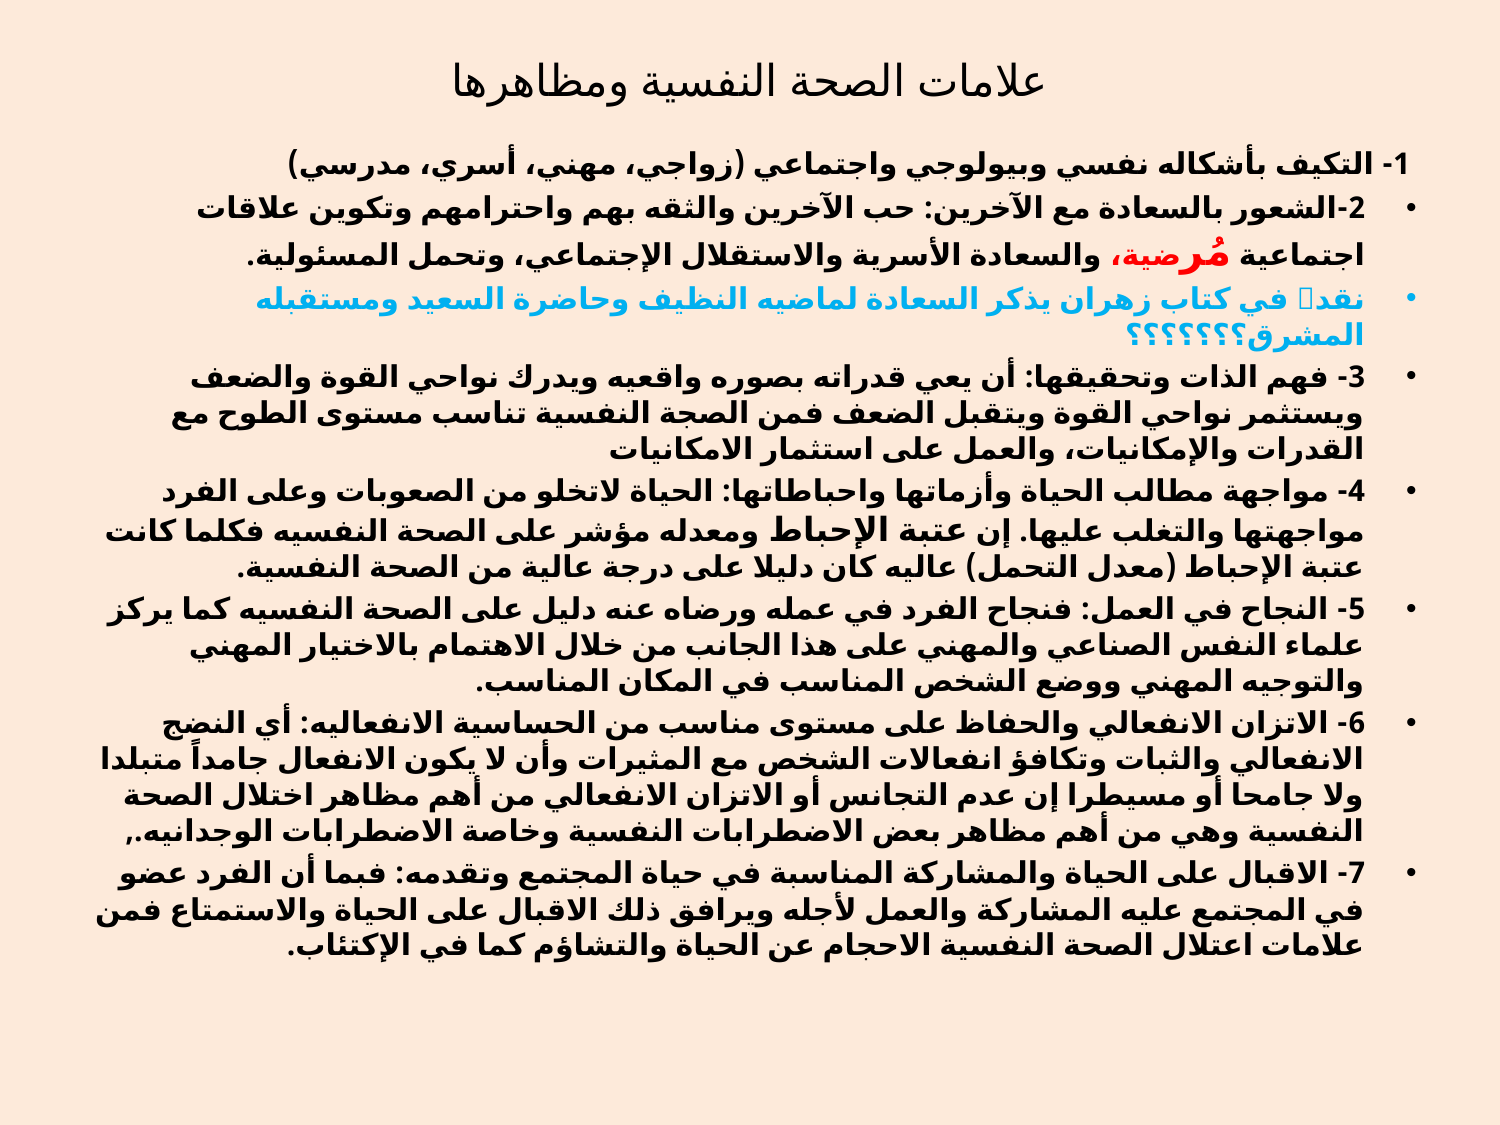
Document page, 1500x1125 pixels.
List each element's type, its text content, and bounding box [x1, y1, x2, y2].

title علامات الصحة النفسية ومظاهرها [75, 45, 1425, 114]
list 1- التكيف بأشكاله نفسي وبيولوجي واجتماعي (زواجي، مهني، أسري، مدرسي) 2-الشعور بالسعادة مع الآخرين: حب الآخرين والثقه بهم واحترامهم وتكوين علاقات اجتماعية مُرضية، والسعادة الأسرية والاستقلال الإجتماعي، وتحمل المسئولية. نقد في كتاب زهران يذكر السعادة لماضيه النظيف وحاضرة السعيد ومستقبله المشرق؟؟؟؟؟؟؟ 3- فهم الذات وتحقيقها: أن يعي قدراته بصوره واقعيه ويدرك نواحي القوة والضعف ويستثمر نواحي القوة ويتقبل الضعف فمن الصجة النفسية تناسب مستوى الطوح مع القدرات والإمكانيات، والعمل على استثمار الامكانيات 4- مواجهة مطالب الحياة وأزماتها واحباطاتها: الحياة لاتخلو من الصعوبات وعلى الفرد مواجهتها والتغلب عليها. إن عتبة الإحباط ومعدله مؤشر على الصحة النفسيه فكلما كانت عتبة الإحباط (معدل التحمل) عاليه كان دليلا على درجة عالية من الصحة النفسية. 5- النجاح في العمل: فنجاح الفرد في عمله ورضاه عنه دليل على الصحة النفسيه كما يركز علماء النفس الصناعي والمهني على هذا الجانب من خلال الاهتمام بالاختيار المهني والتوجيه المهني ووضع الشخص المناسب في المكان المناسب. 6- الاتزان الانفعالي والحفاظ على مستوى مناسب من الحساسية الانفعاليه: أي النضج الانفعالي والثبات وتكافؤ انفعالات الشخص مع المثيرات وأن لا يكون الانفعال جامداً متبلدا ولا جامحا أو مسيطرا إن عدم التجانس أو الاتزان الانفعالي من أهم مظاهر اختلال الصحة النفسية وهي من أهم مظاهر بعض الاضطرابات النفسية وخاصة الاضطرابات الوجدانيه., 7- الاقبال على الحياة والمشاركة المناسبة في حياة المجتمع وتقدمه: فبما أن الفرد عضو في المجتمع عليه المشاركة والعمل لأجله ويرافق ذلك الاقبال على الحياة والاستمتاع فمن علامات اعتلال الصحة النفسية الاحجام عن الحياة والتشاؤم كما في الإكتئاب. [75, 137, 1425, 1005]
